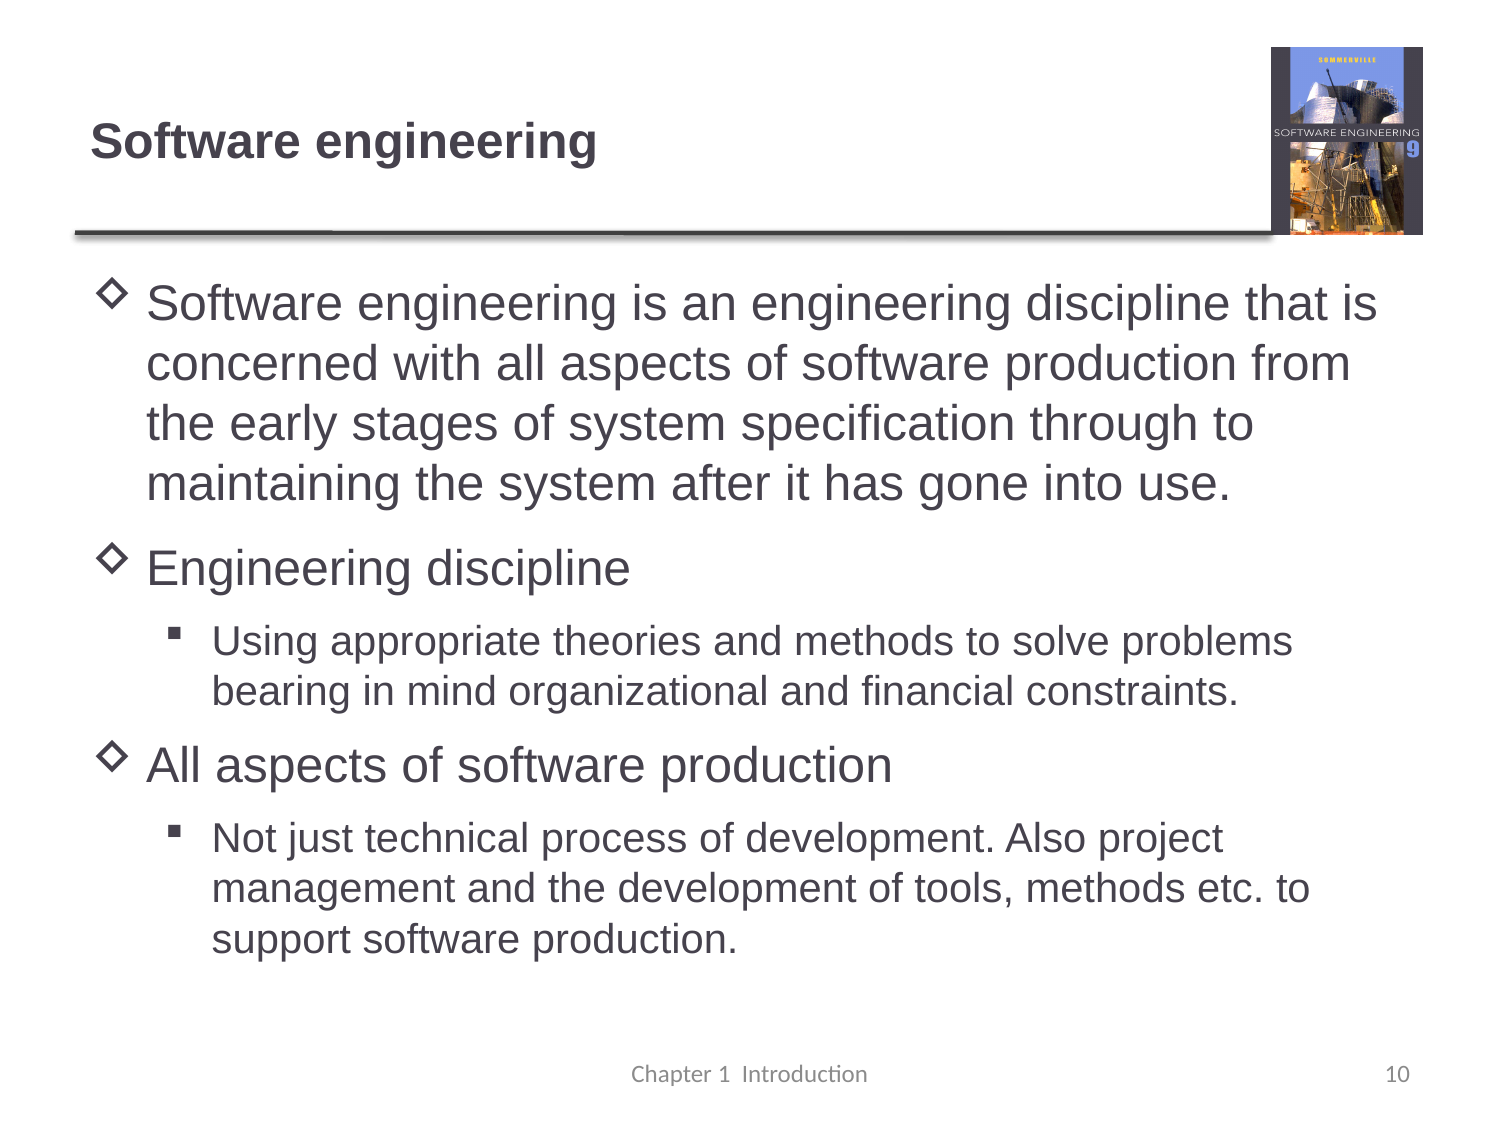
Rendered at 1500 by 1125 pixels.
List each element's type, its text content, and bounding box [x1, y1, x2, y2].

slide_number 10 [1074, 1042, 1425, 1103]
footer Chapter 1 Introduction [512, 1042, 988, 1103]
title Software engineering [74, 44, 1272, 233]
list Software engineering is an engineering discipline that is concerned with all aspects of software production from the early stages of system specification through to maintaining the system after it has gone into use. Engineering discipline Using appropriate theories and methods to solve problems bearing in mind organizational and financial constraints. All aspects of software production Not just technical process of development. Also project management and the development of tools, methods etc. to support software production. [75, 262, 1425, 1005]
picture [1272, 47, 1423, 235]
